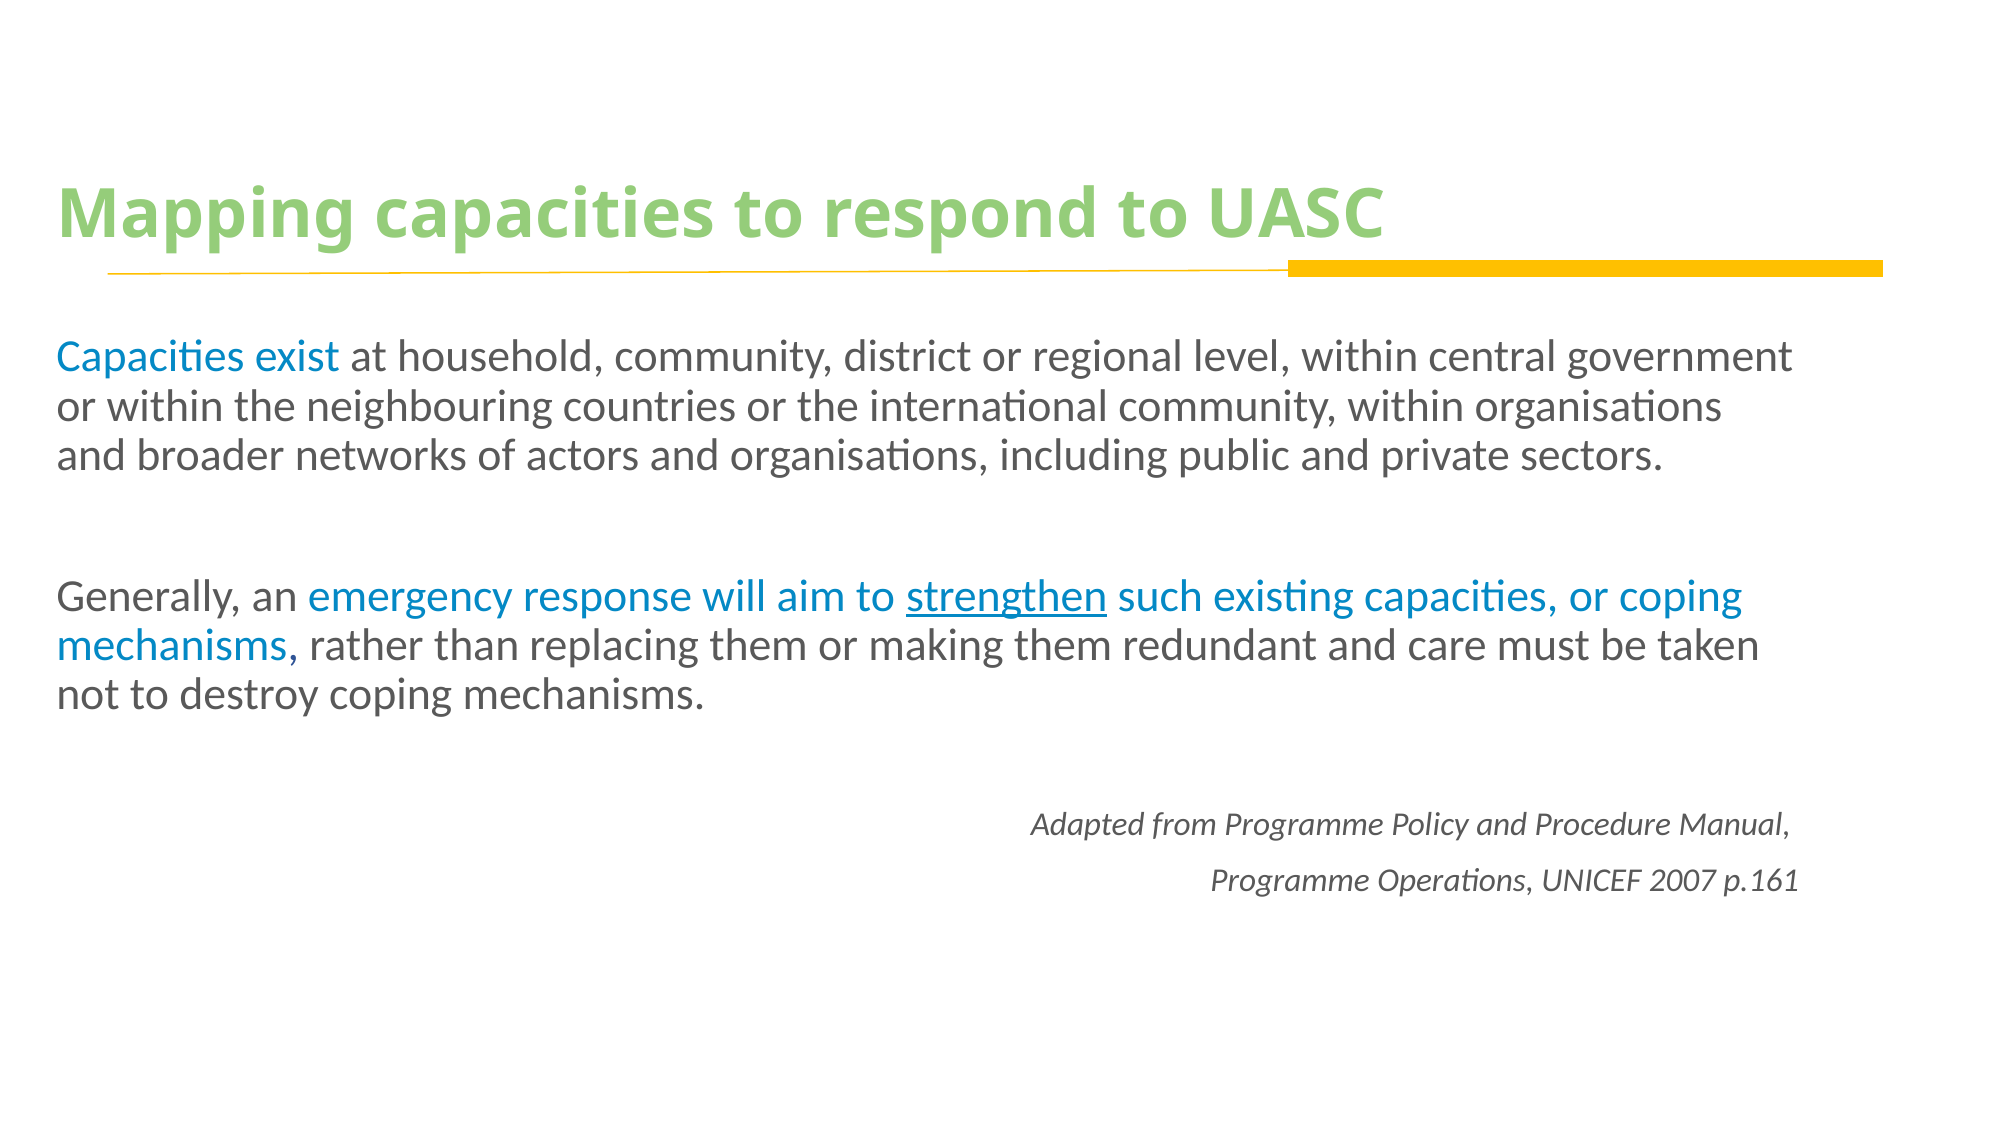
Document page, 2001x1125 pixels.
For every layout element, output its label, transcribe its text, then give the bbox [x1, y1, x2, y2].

title Mapping capacities to respond to UASC [41, 152, 1515, 272]
text_box Capacities exist at household, community, district or regional level, within central government or within the neighbouring countries or the international community, within organisations and broader networks of actors and organisations, including public and private sectors. Generally, an emergency response will aim to strengthen such existing capacities, or coping mechanisms, rather than replacing them or making them redundant and care must be taken not to destroy coping mechanisms. Adapted from Programme Policy and Procedure Manual, Programme Operations, UNICEF 2007 p.161 [41, 324, 1815, 1046]
